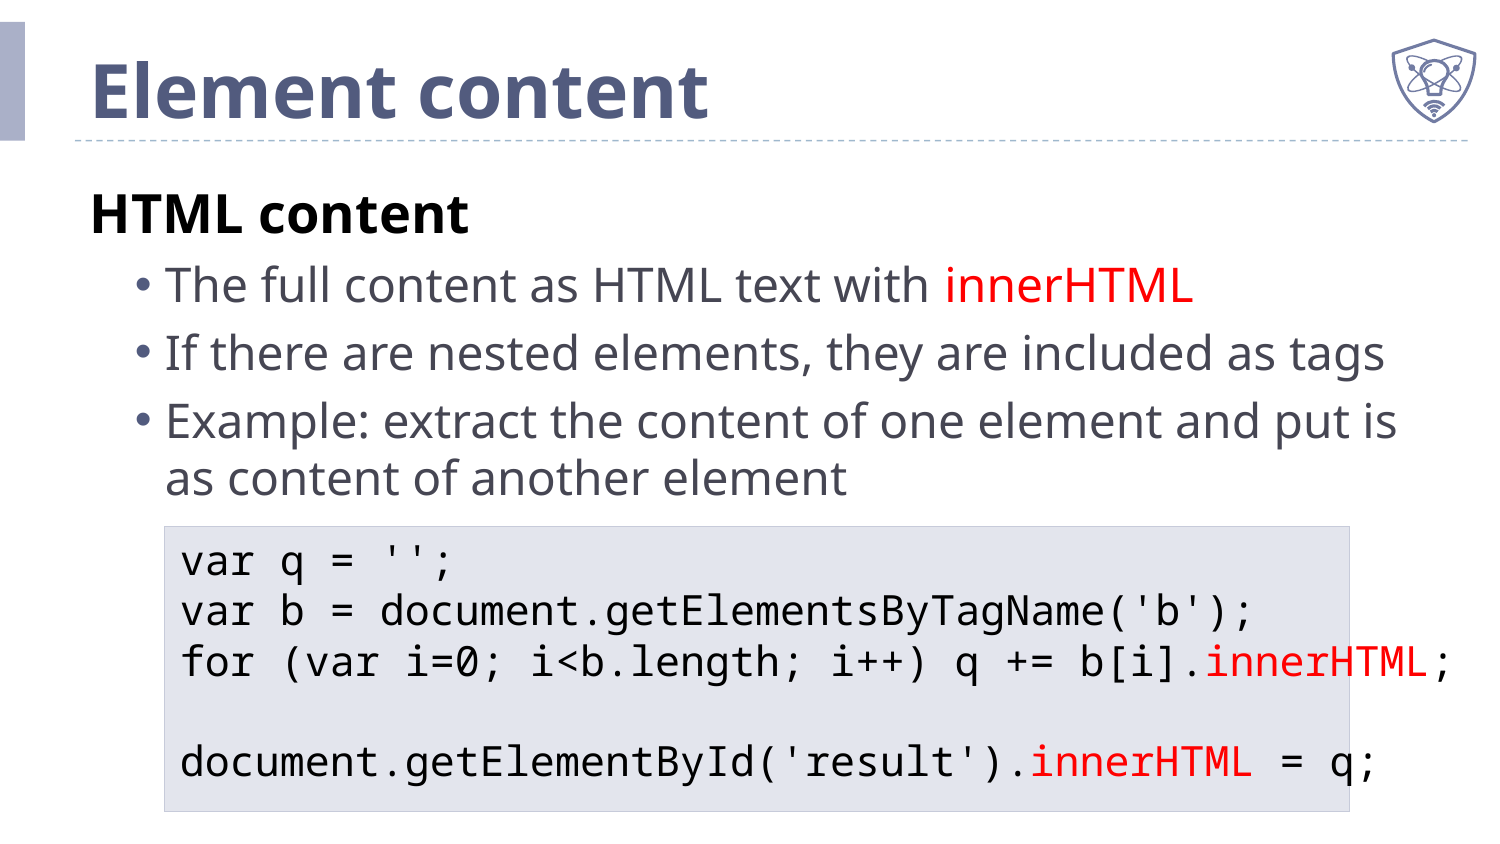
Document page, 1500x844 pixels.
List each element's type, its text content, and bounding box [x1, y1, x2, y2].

list HTML content The full content as HTML text with innerHTML If there are nested elements, they are included as tags Example: extract the content of one element and put is as content of another element [75, 171, 1475, 835]
title Element content [75, 18, 1475, 141]
text_box var q = ''; var b = document.getElementsByTagName('b'); for (var i=0; i<b.length; i++) q += b[i].innerHTML; document.getElementById('result').innerHTML = q; [164, 526, 1350, 812]
